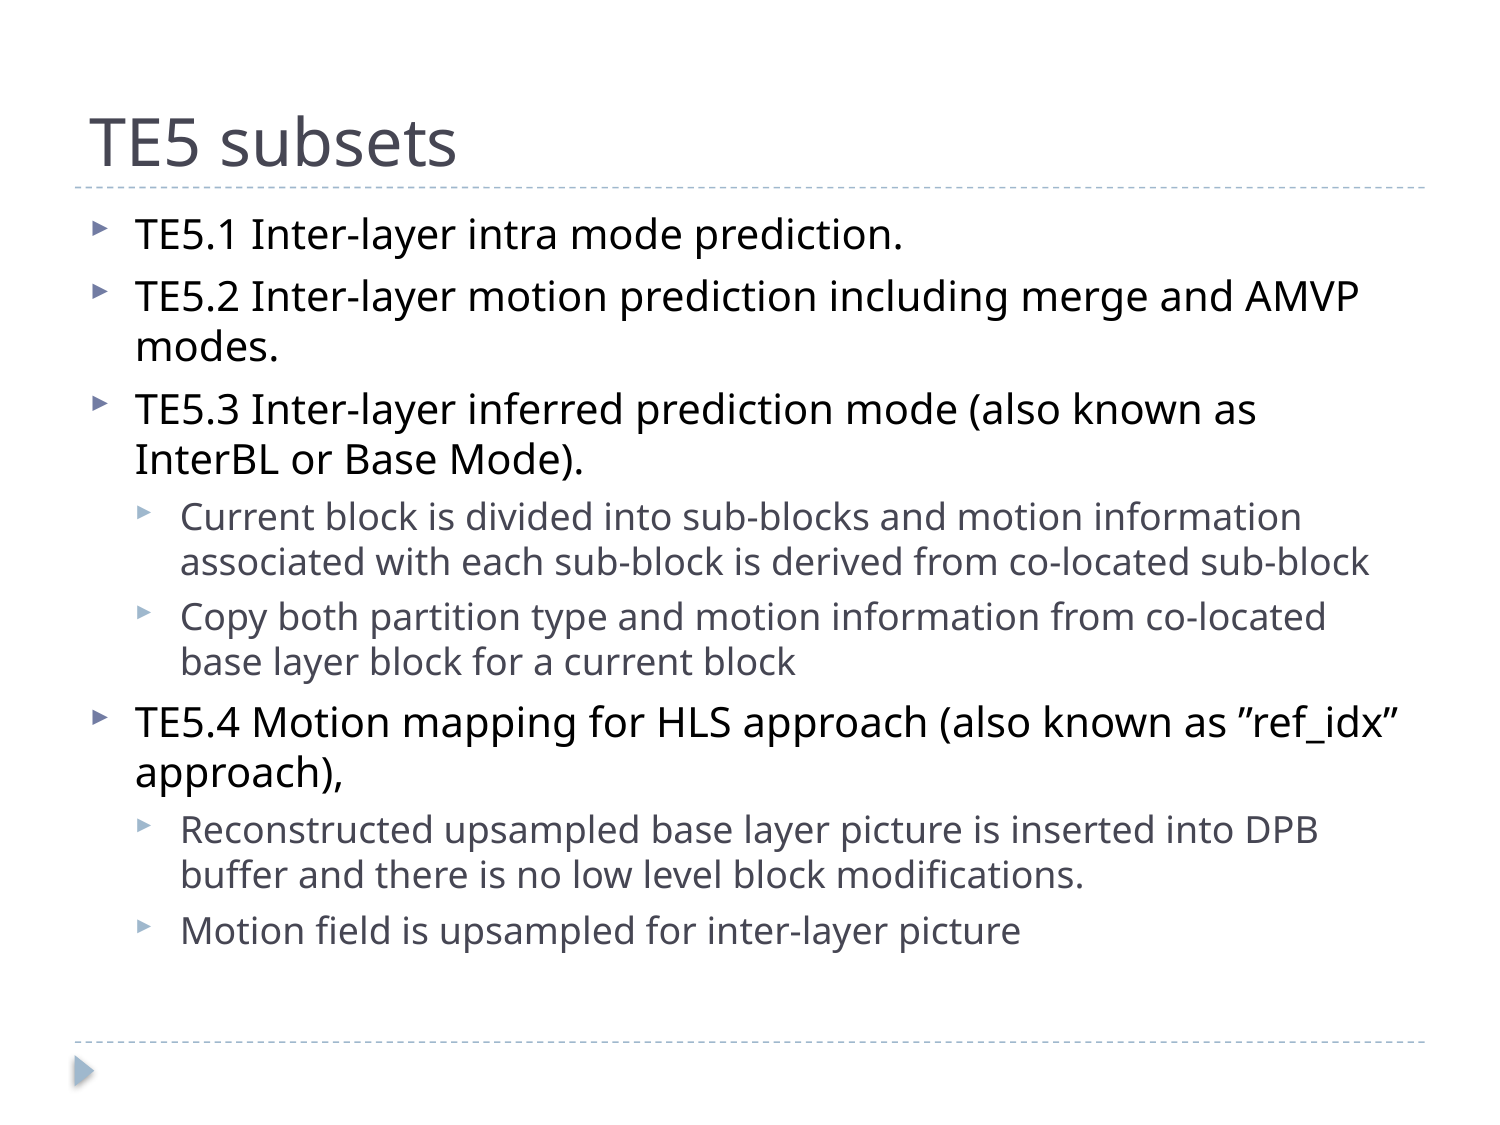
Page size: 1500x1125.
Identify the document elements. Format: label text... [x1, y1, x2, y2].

list TE5.1 Inter-layer intra mode prediction. TE5.2 Inter-layer motion prediction including merge and AMVP modes. TE5.3 Inter-layer inferred prediction mode (also known as InterBL or Base Mode). Current block is divided into sub-blocks and motion information associated with each sub-block is derived from co-located sub-block Copy both partition type and motion information from co-located base layer block for a current block TE5.4 Motion mapping for HLS approach (also known as ”ref_idx” approach), Reconstructed upsampled base layer picture is inserted into DPB buffer and there is no low level block modifications. Motion field is upsampled for inter-layer picture [75, 200, 1425, 1010]
title TE5 subsets [75, 24, 1425, 188]
